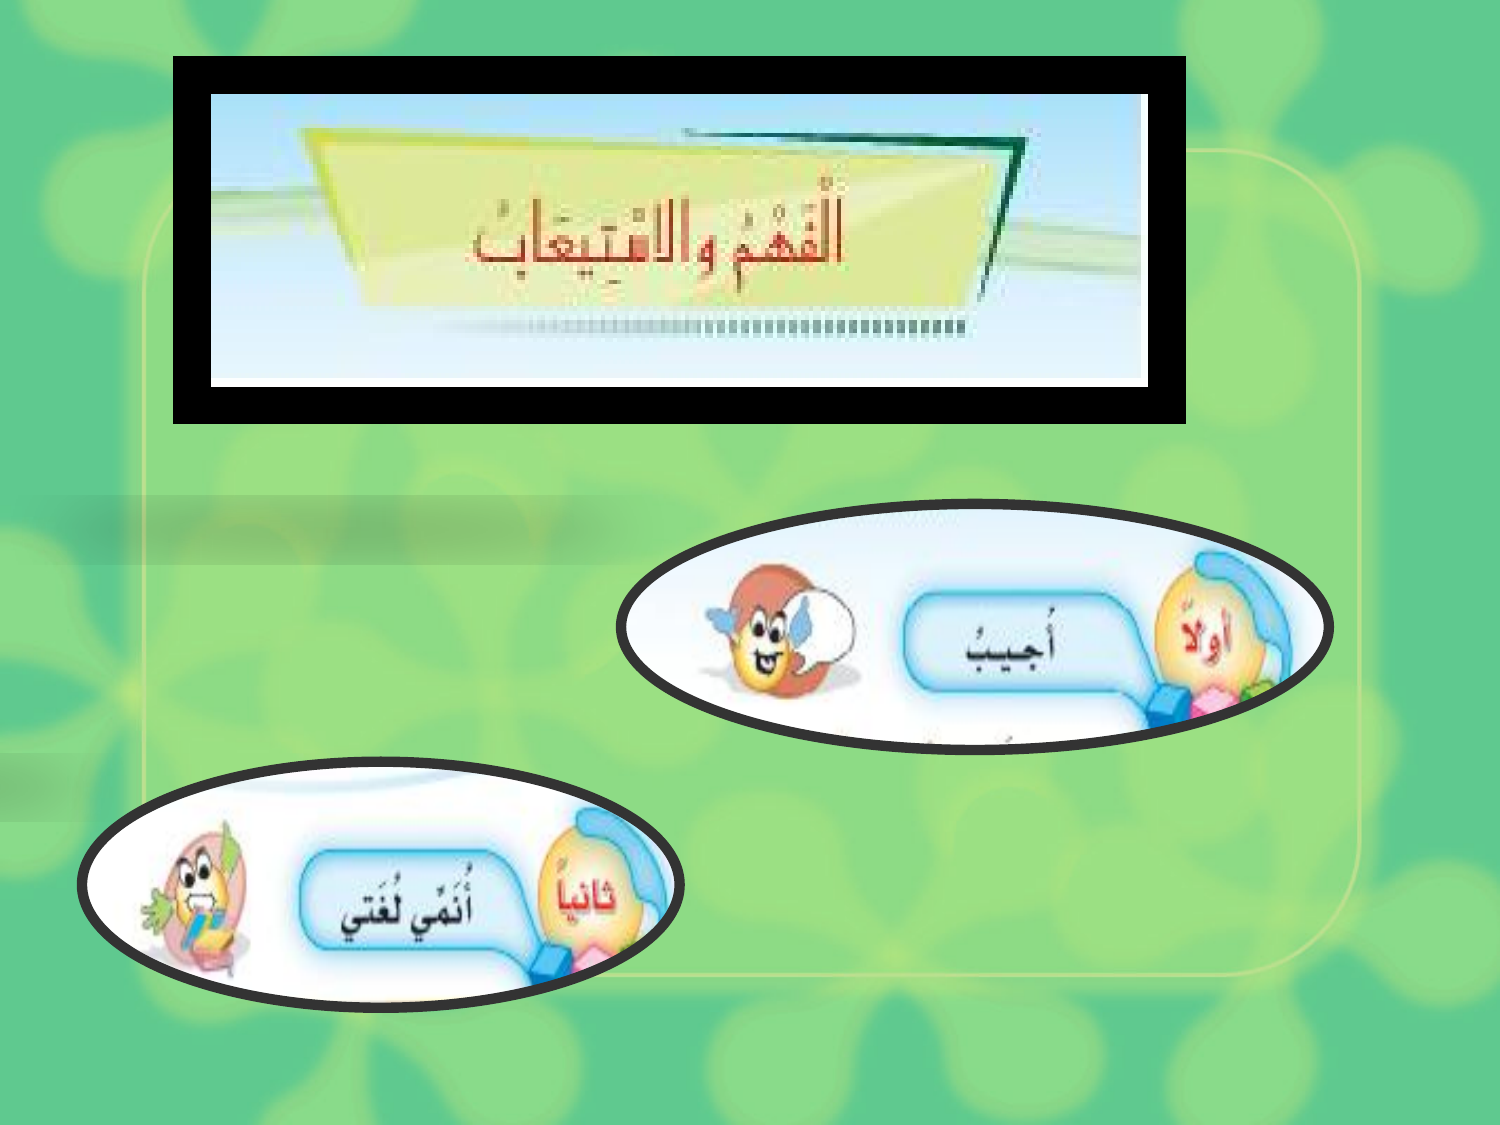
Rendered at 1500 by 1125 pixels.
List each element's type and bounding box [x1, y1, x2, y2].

picture [210, 93, 1149, 387]
picture [620, 503, 1330, 751]
picture [81, 761, 680, 1008]
